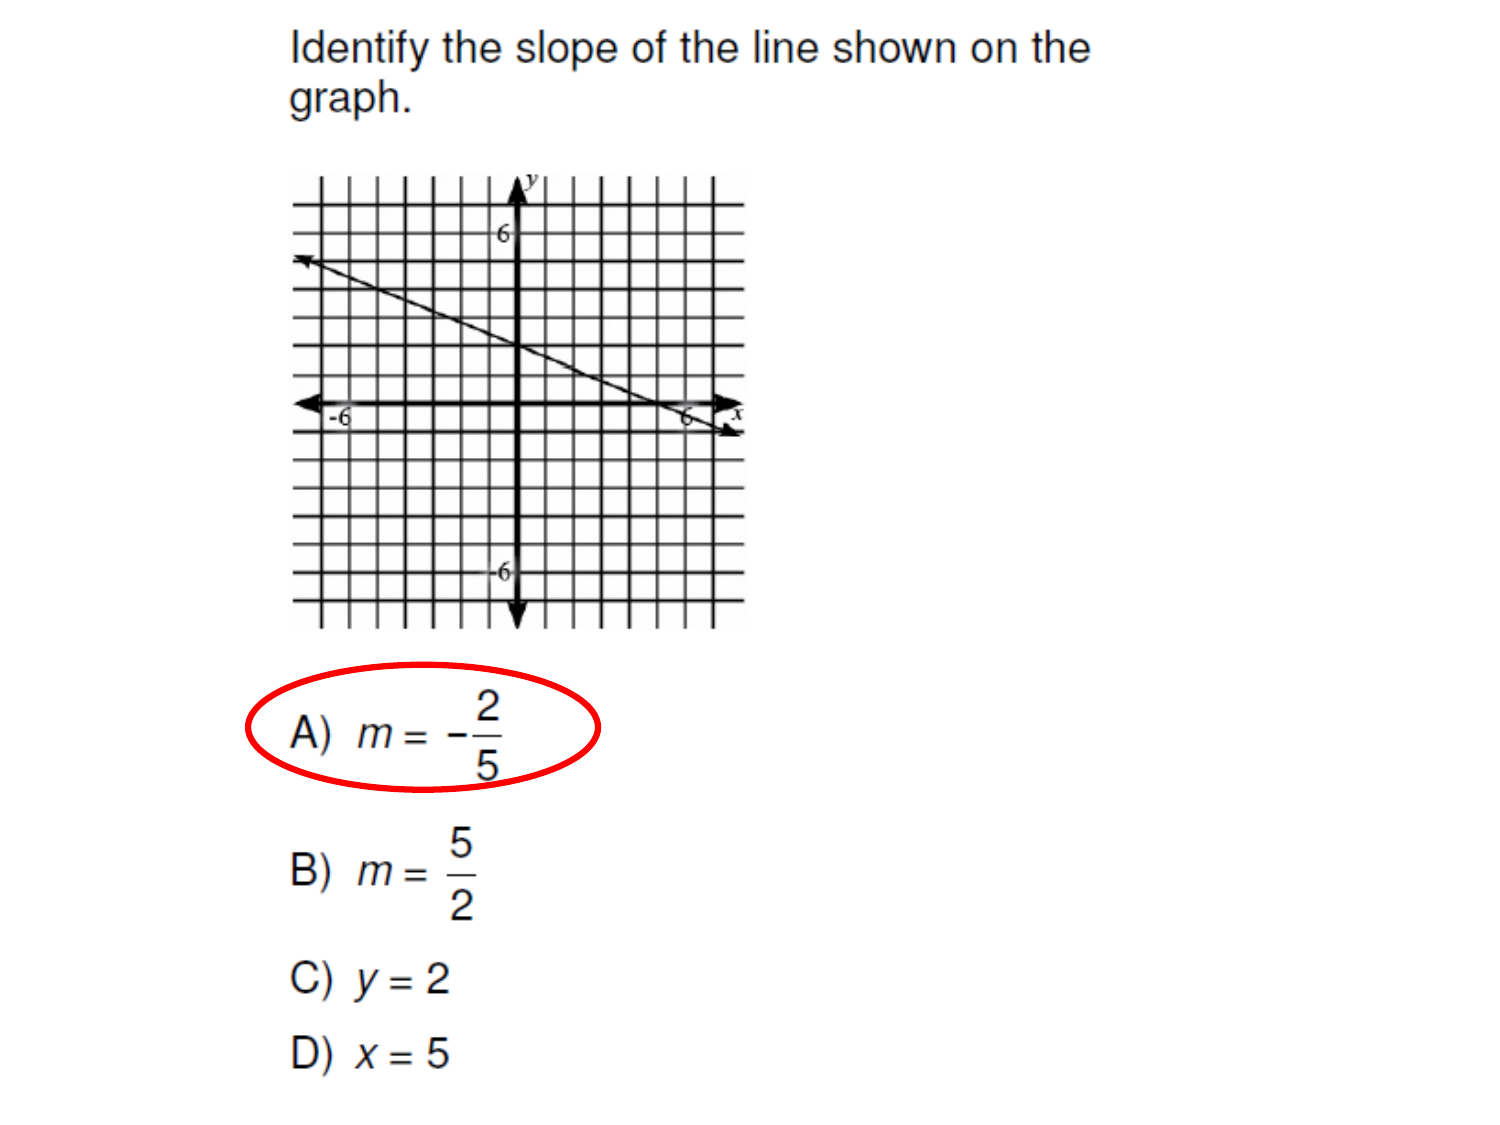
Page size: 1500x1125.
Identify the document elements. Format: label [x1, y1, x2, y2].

text_box [245, 695, 269, 760]
picture [274, 10, 1138, 1123]
